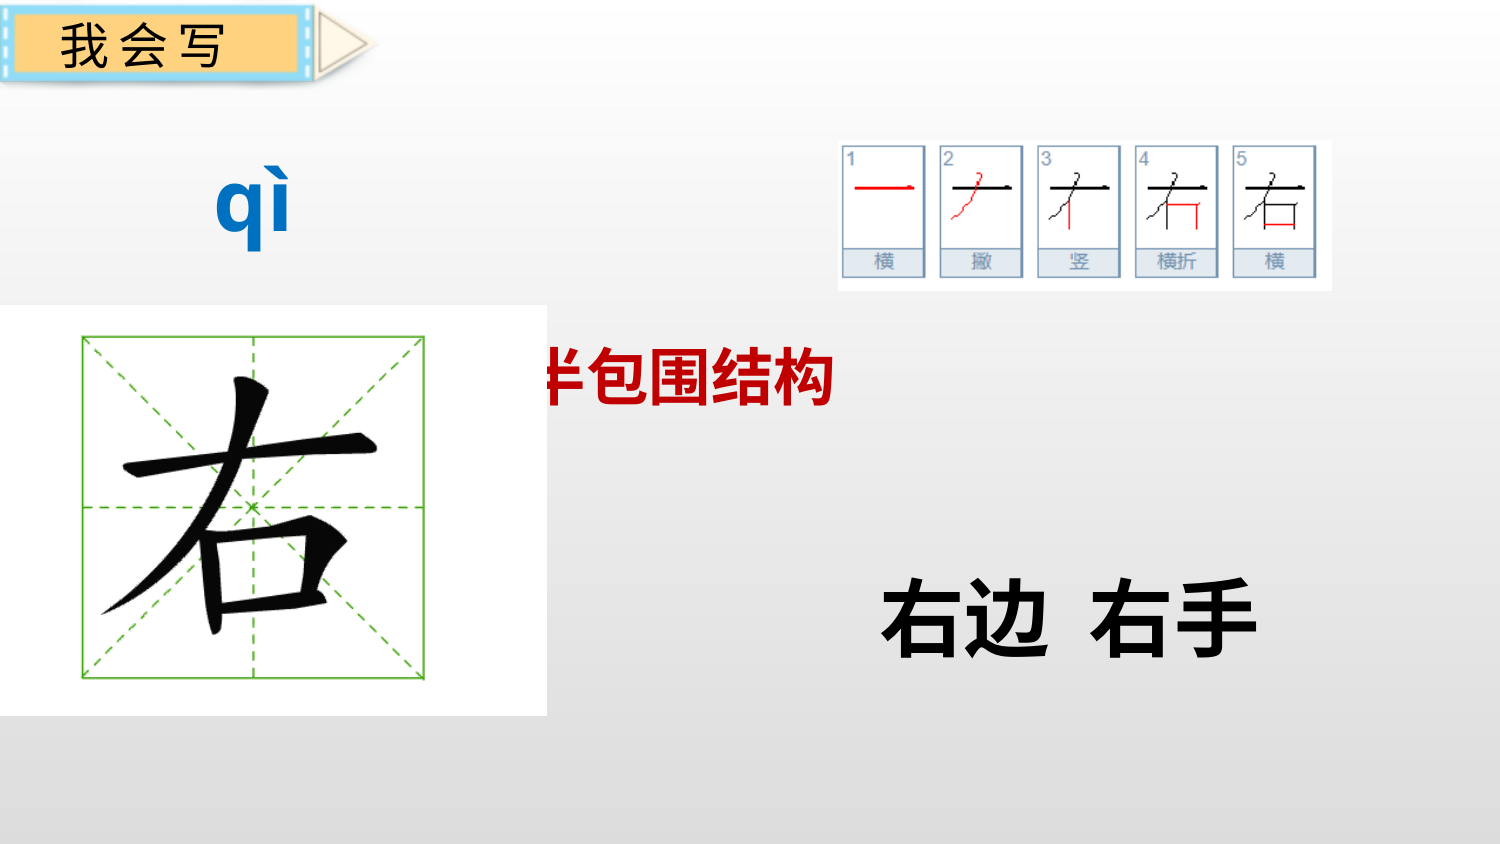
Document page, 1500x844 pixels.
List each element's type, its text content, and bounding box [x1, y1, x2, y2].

picture [0, 305, 547, 716]
text_box 半包围结构 [547, 332, 917, 419]
picture [0, 0, 386, 90]
text_box qì [101, 140, 406, 255]
picture [838, 140, 1332, 291]
text_box 右边 右手 [867, 559, 1311, 673]
